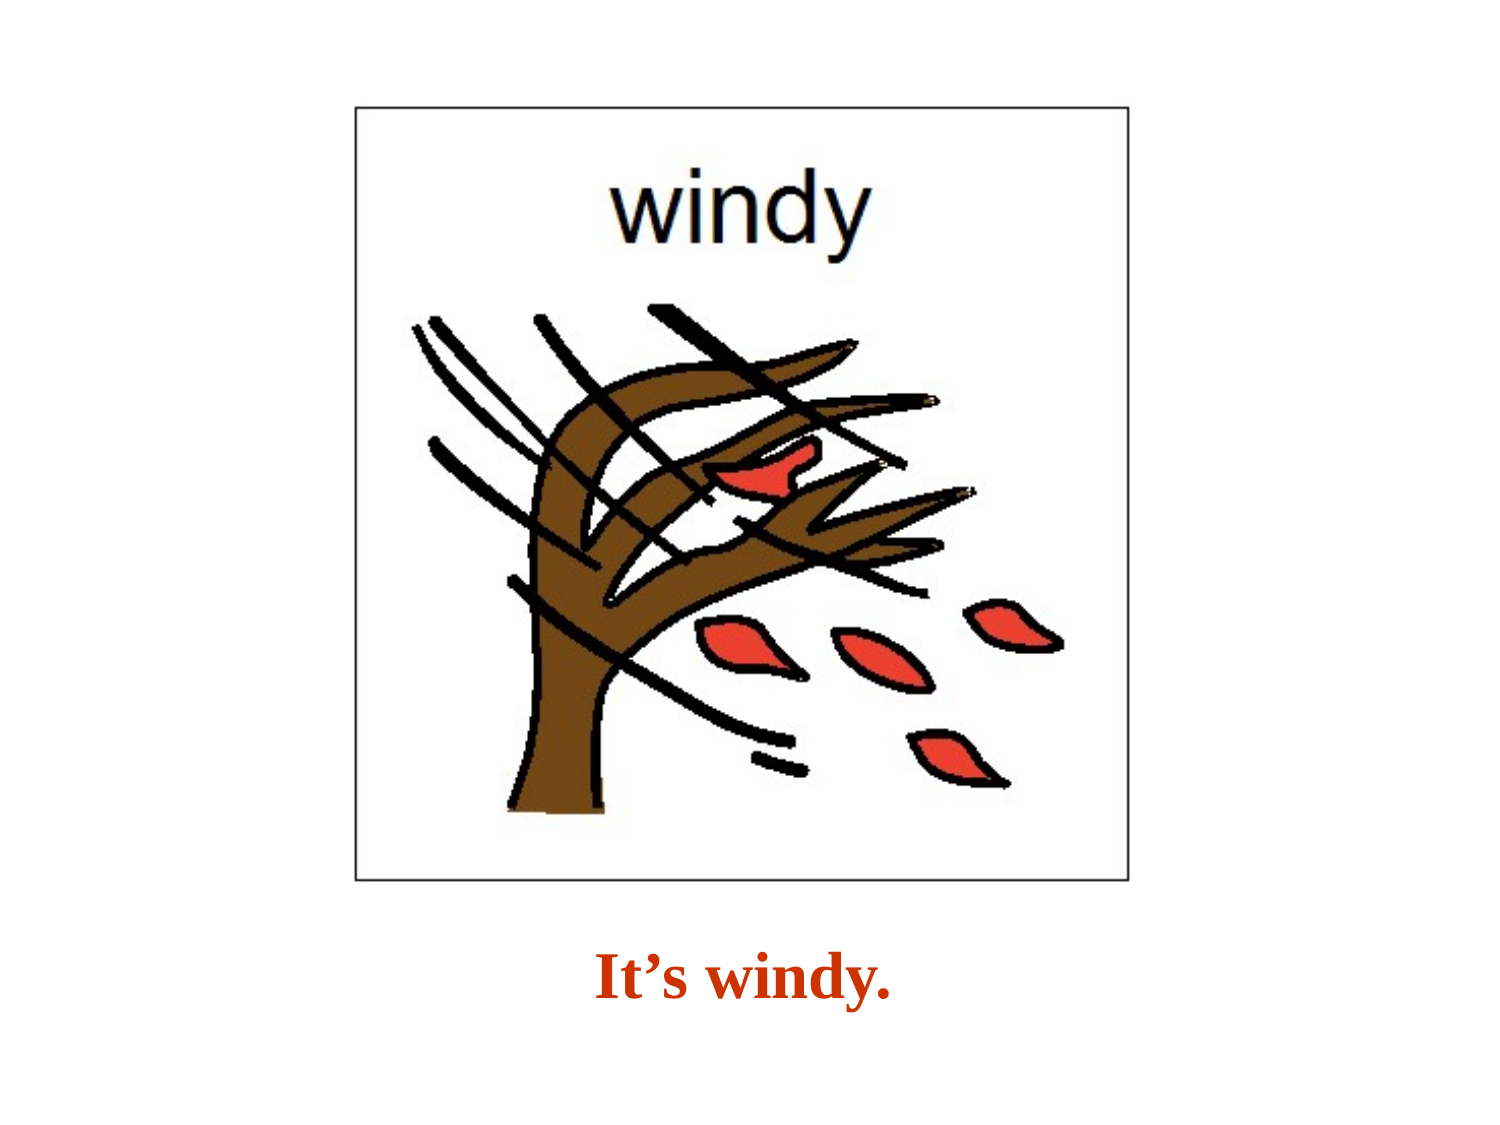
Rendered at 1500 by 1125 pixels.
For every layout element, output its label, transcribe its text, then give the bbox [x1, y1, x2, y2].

picture [337, 87, 1151, 901]
text_box It’s windy. [449, 924, 1038, 1020]
